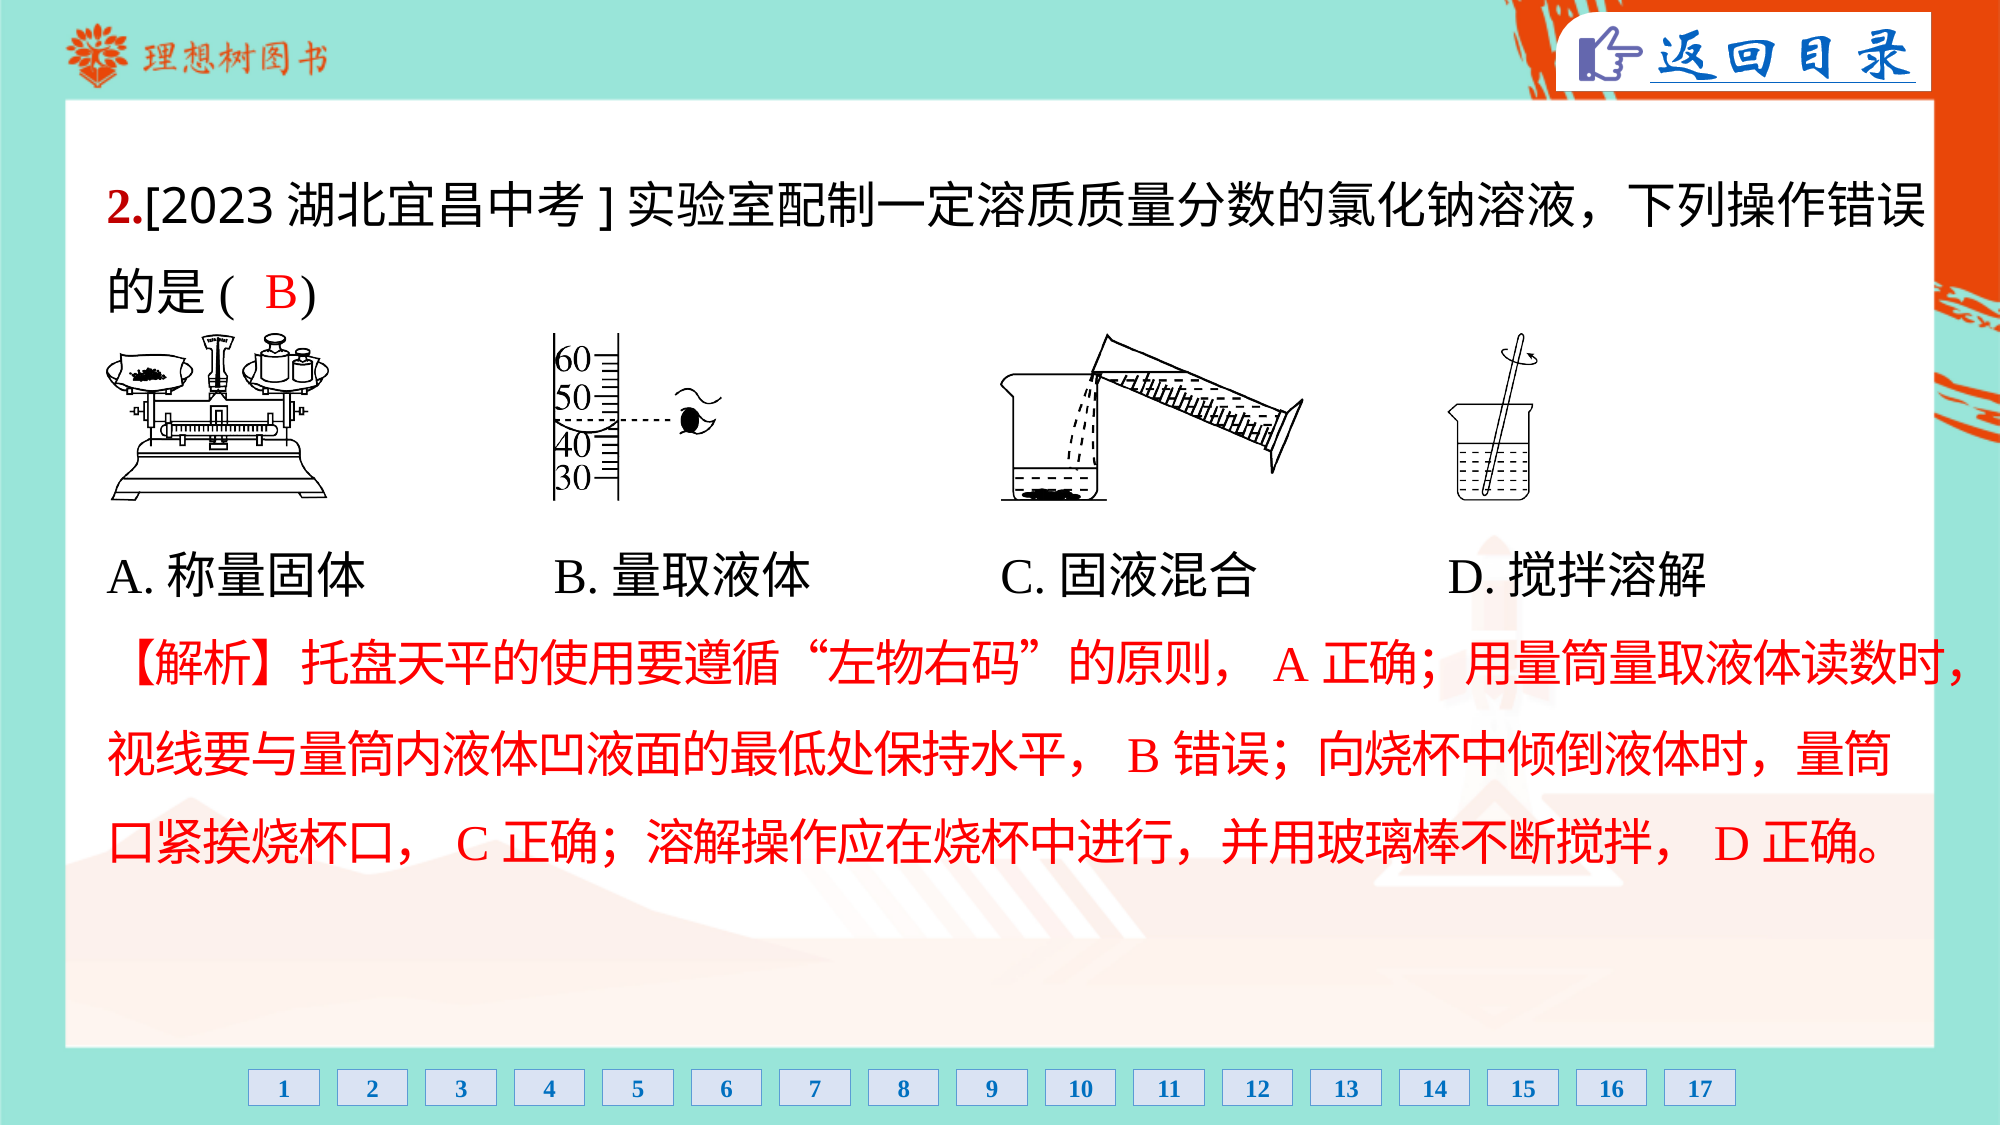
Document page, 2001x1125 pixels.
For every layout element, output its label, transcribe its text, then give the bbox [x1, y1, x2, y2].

text_box C.固液混合 [1000, 515, 1447, 594]
text_box 2.[2023湖北宜昌中考]实验室配制一定溶质质量分数的氯化钠溶液，下列操作错误 的是( ) [106, 141, 1895, 312]
text_box 【解析】托盘天平的使用要遵循“左物右码”的原则，A正确；用量筒量取液体读数时， 视线要与量筒内液体凹液面的最低处保持水平，B错误；向烧杯中倾倒液体时，量筒 口紧挨烧杯口，C正确；溶解操作应在烧杯中进行，并用玻璃棒不断搅拌，D正确。 [106, 599, 1895, 861]
picture [0, 0, 2000, 1125]
text_box D.搅拌溶解 [1447, 515, 1895, 594]
text_box B.量取液体 [553, 515, 1000, 594]
text_box B [246, 231, 317, 310]
text_box A.称量固体 [106, 515, 553, 594]
